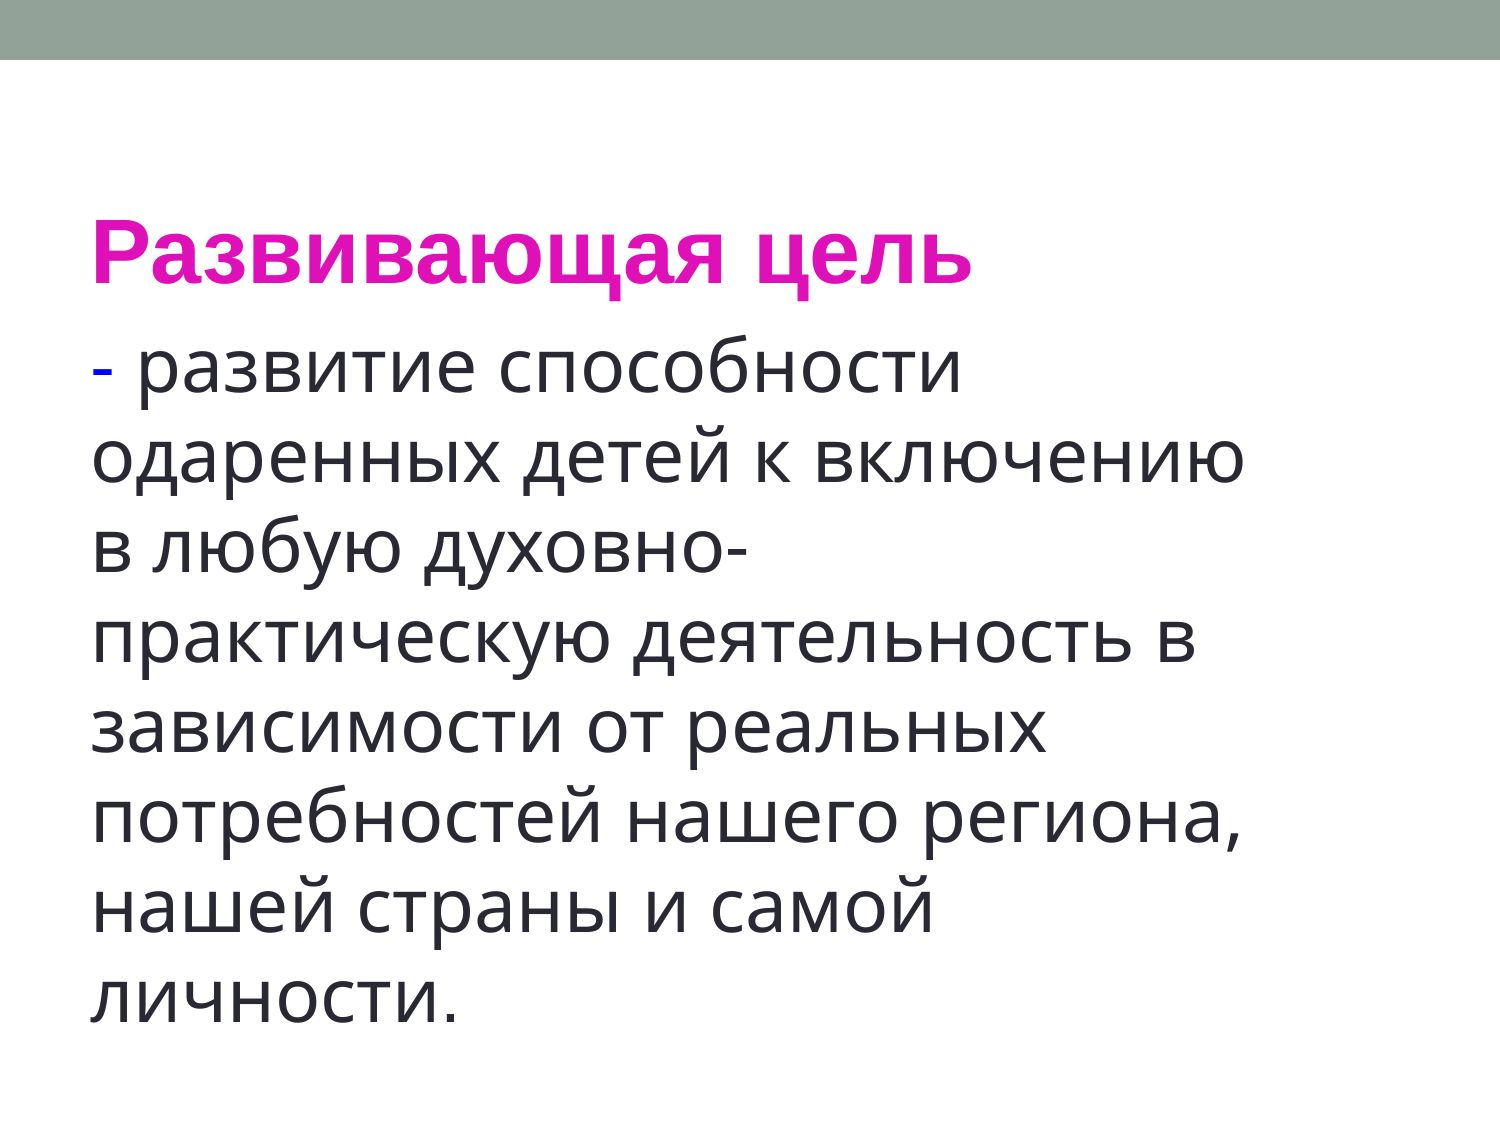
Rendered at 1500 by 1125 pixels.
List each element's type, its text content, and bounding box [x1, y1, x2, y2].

list Развивающая цель - развитие способности одаренных детей к включению в любую духовно-практическую деятельность в зависимости от реальных потребностей нашего региона, нашей страны и самой личности. [75, 184, 1270, 1046]
